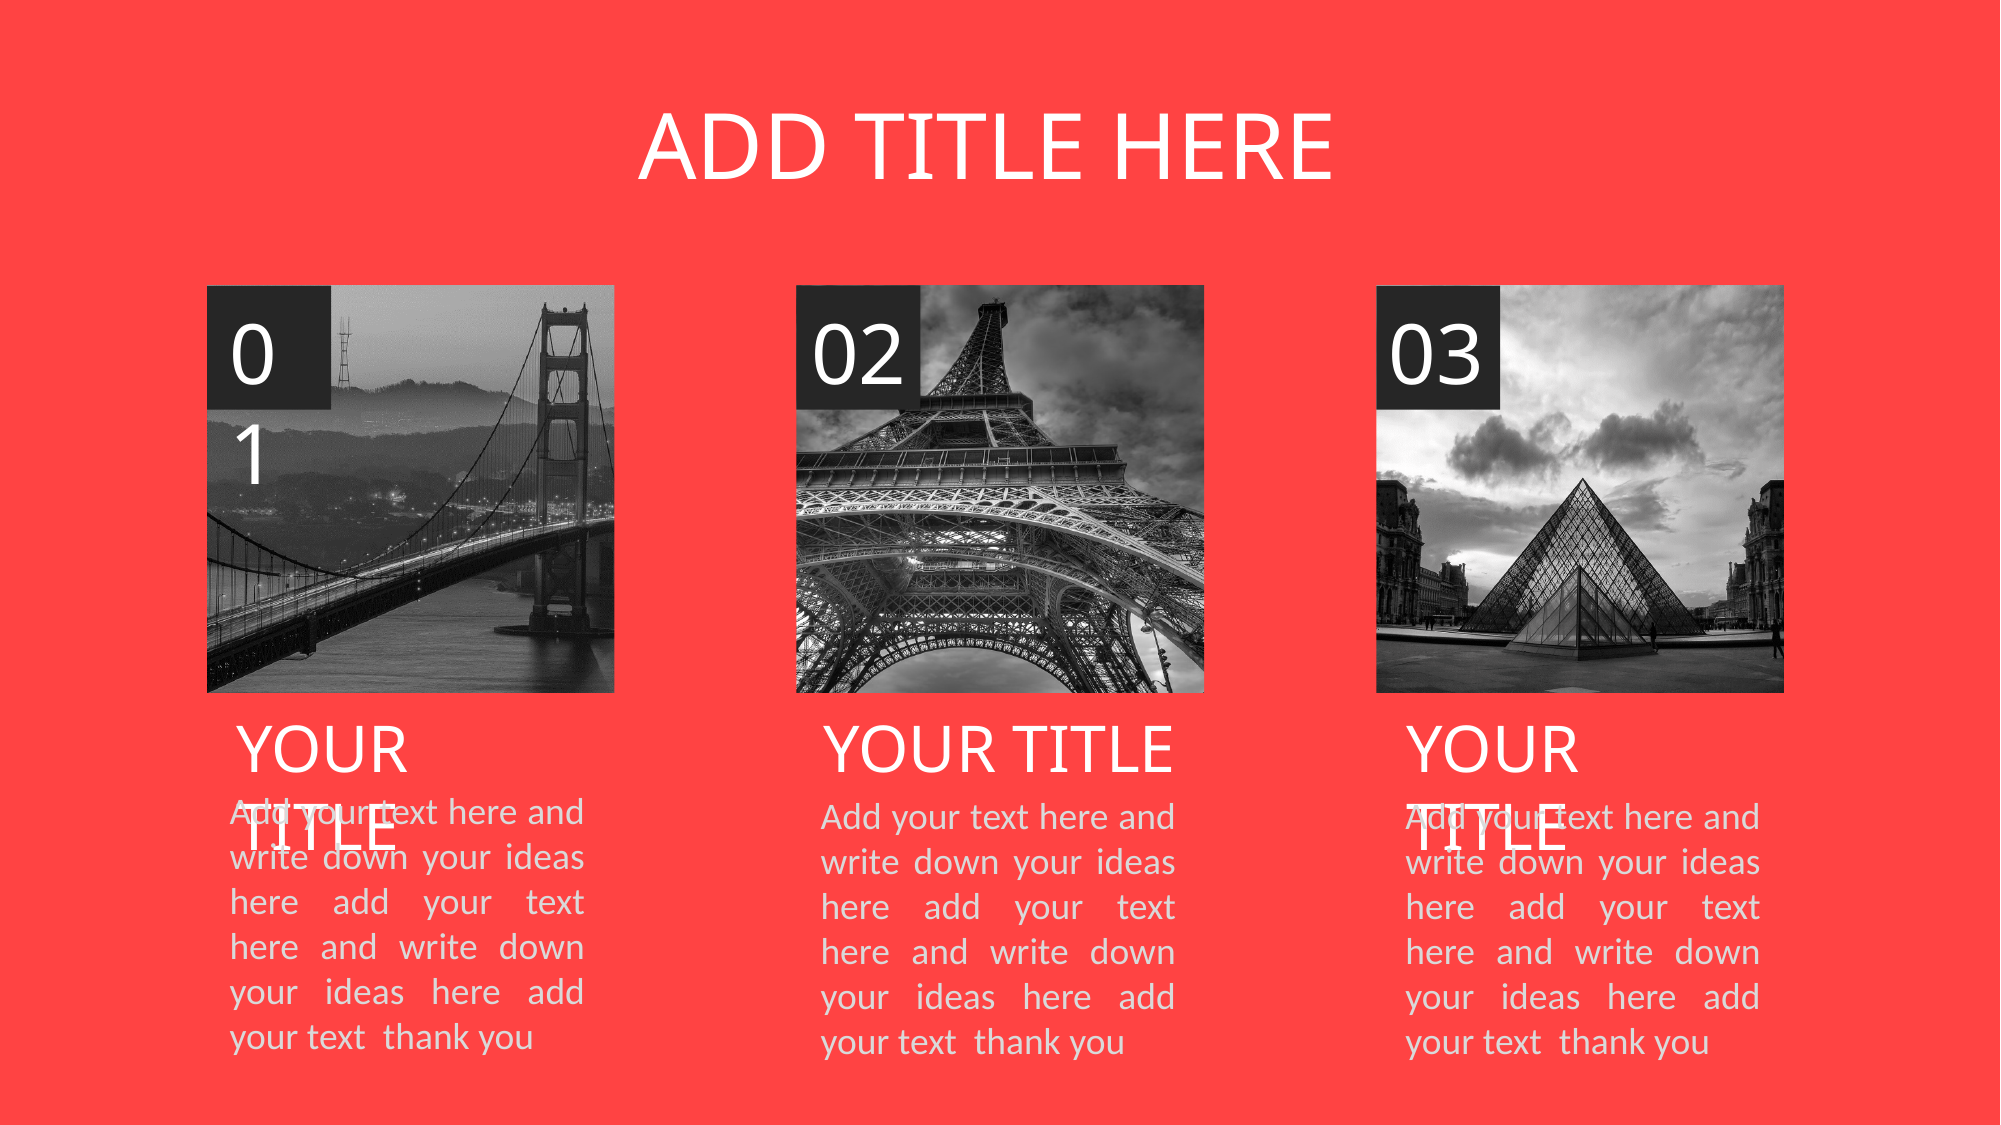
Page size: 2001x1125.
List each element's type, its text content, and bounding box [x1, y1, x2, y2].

text_box Add your text here and write down your ideas here add your text here and write down your ideas here add your text thank you [214, 779, 600, 1065]
text_box 03 [1373, 293, 1519, 409]
text_box YOUR TITLE [808, 700, 1192, 784]
text_box Add your text here and write down your ideas here add your text here and write down your ideas here add your text thank you [1390, 784, 1776, 1070]
text_box 02 [796, 293, 932, 409]
text_box Add your text here and write down your ideas here add your text here and write down your ideas here add your text thank you [805, 784, 1192, 1070]
text_box YOUR TITLE [1391, 700, 1769, 784]
text_box [795, 285, 922, 411]
text_box [1375, 285, 1785, 694]
picture [207, 285, 615, 693]
text_box [795, 285, 1205, 694]
text_box [1375, 285, 1501, 293]
text_box ADD TITLE HERE [623, 80, 1377, 205]
text_box YOUR TITLE [221, 700, 600, 779]
